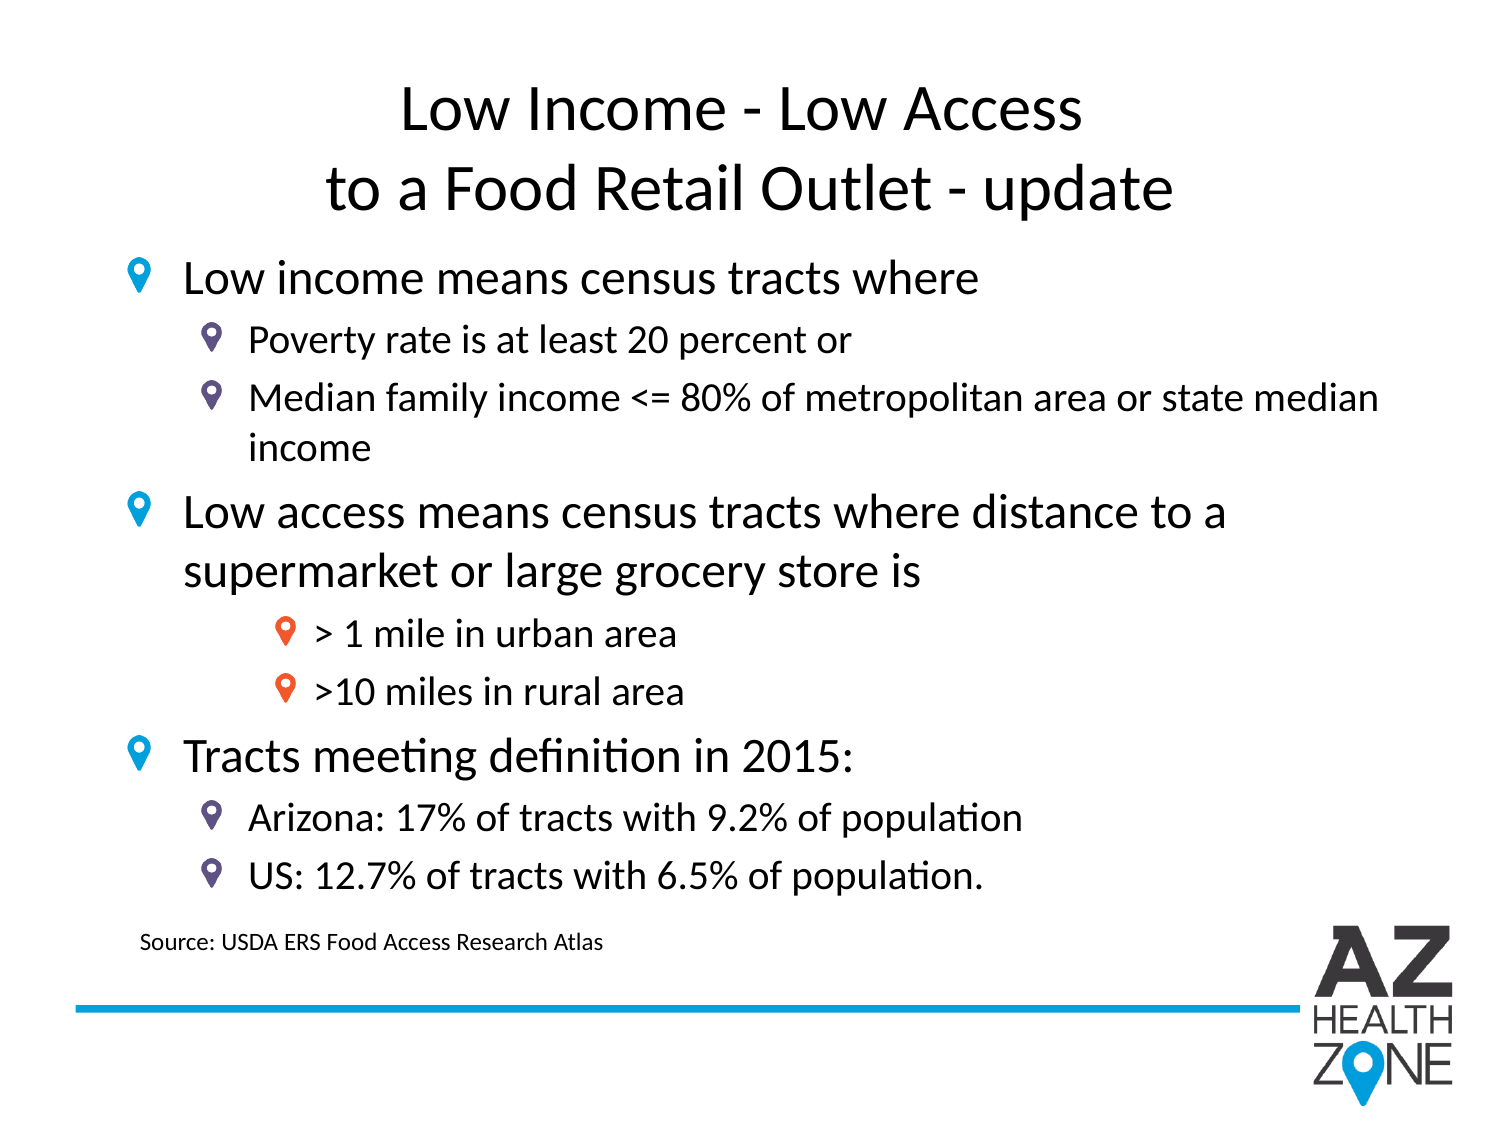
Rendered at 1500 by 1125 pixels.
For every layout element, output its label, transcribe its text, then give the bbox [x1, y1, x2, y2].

picture [135, 498, 144, 508]
text_box Source: USDA ERS Food Access Research Atlas [124, 917, 938, 963]
title Low Income - Low Access to a Food Retail Outlet - update [75, 50, 1425, 238]
picture [127, 752, 137, 771]
picture [142, 275, 151, 293]
picture [201, 858, 222, 888]
list Low income means census tracts where Poverty rate is at least 20 percent or Median family income <= 80% of metropolitan area or state median income Low access means census tracts where distance to a supermarket or large grocery store is > 1 mile in urban area >10 miles in rural area Tracts meeting definition in 2015: Arizona: 17% of tracts with 9.2% of population US: 12.7% of tracts with 6.5% of population. [112, 237, 1425, 913]
picture [142, 509, 151, 527]
picture [144, 735, 151, 742]
picture [201, 322, 222, 352]
picture [201, 800, 222, 830]
picture [1312, 924, 1453, 1107]
picture [275, 616, 296, 646]
picture [144, 257, 151, 264]
picture [1354, 1053, 1372, 1072]
picture [127, 508, 137, 527]
picture [144, 491, 151, 498]
picture [135, 742, 144, 752]
picture [127, 735, 135, 743]
picture [127, 257, 135, 265]
picture [127, 491, 135, 499]
picture [201, 380, 222, 410]
picture [135, 264, 144, 274]
picture [127, 274, 137, 293]
picture [142, 753, 151, 771]
picture [275, 673, 296, 703]
